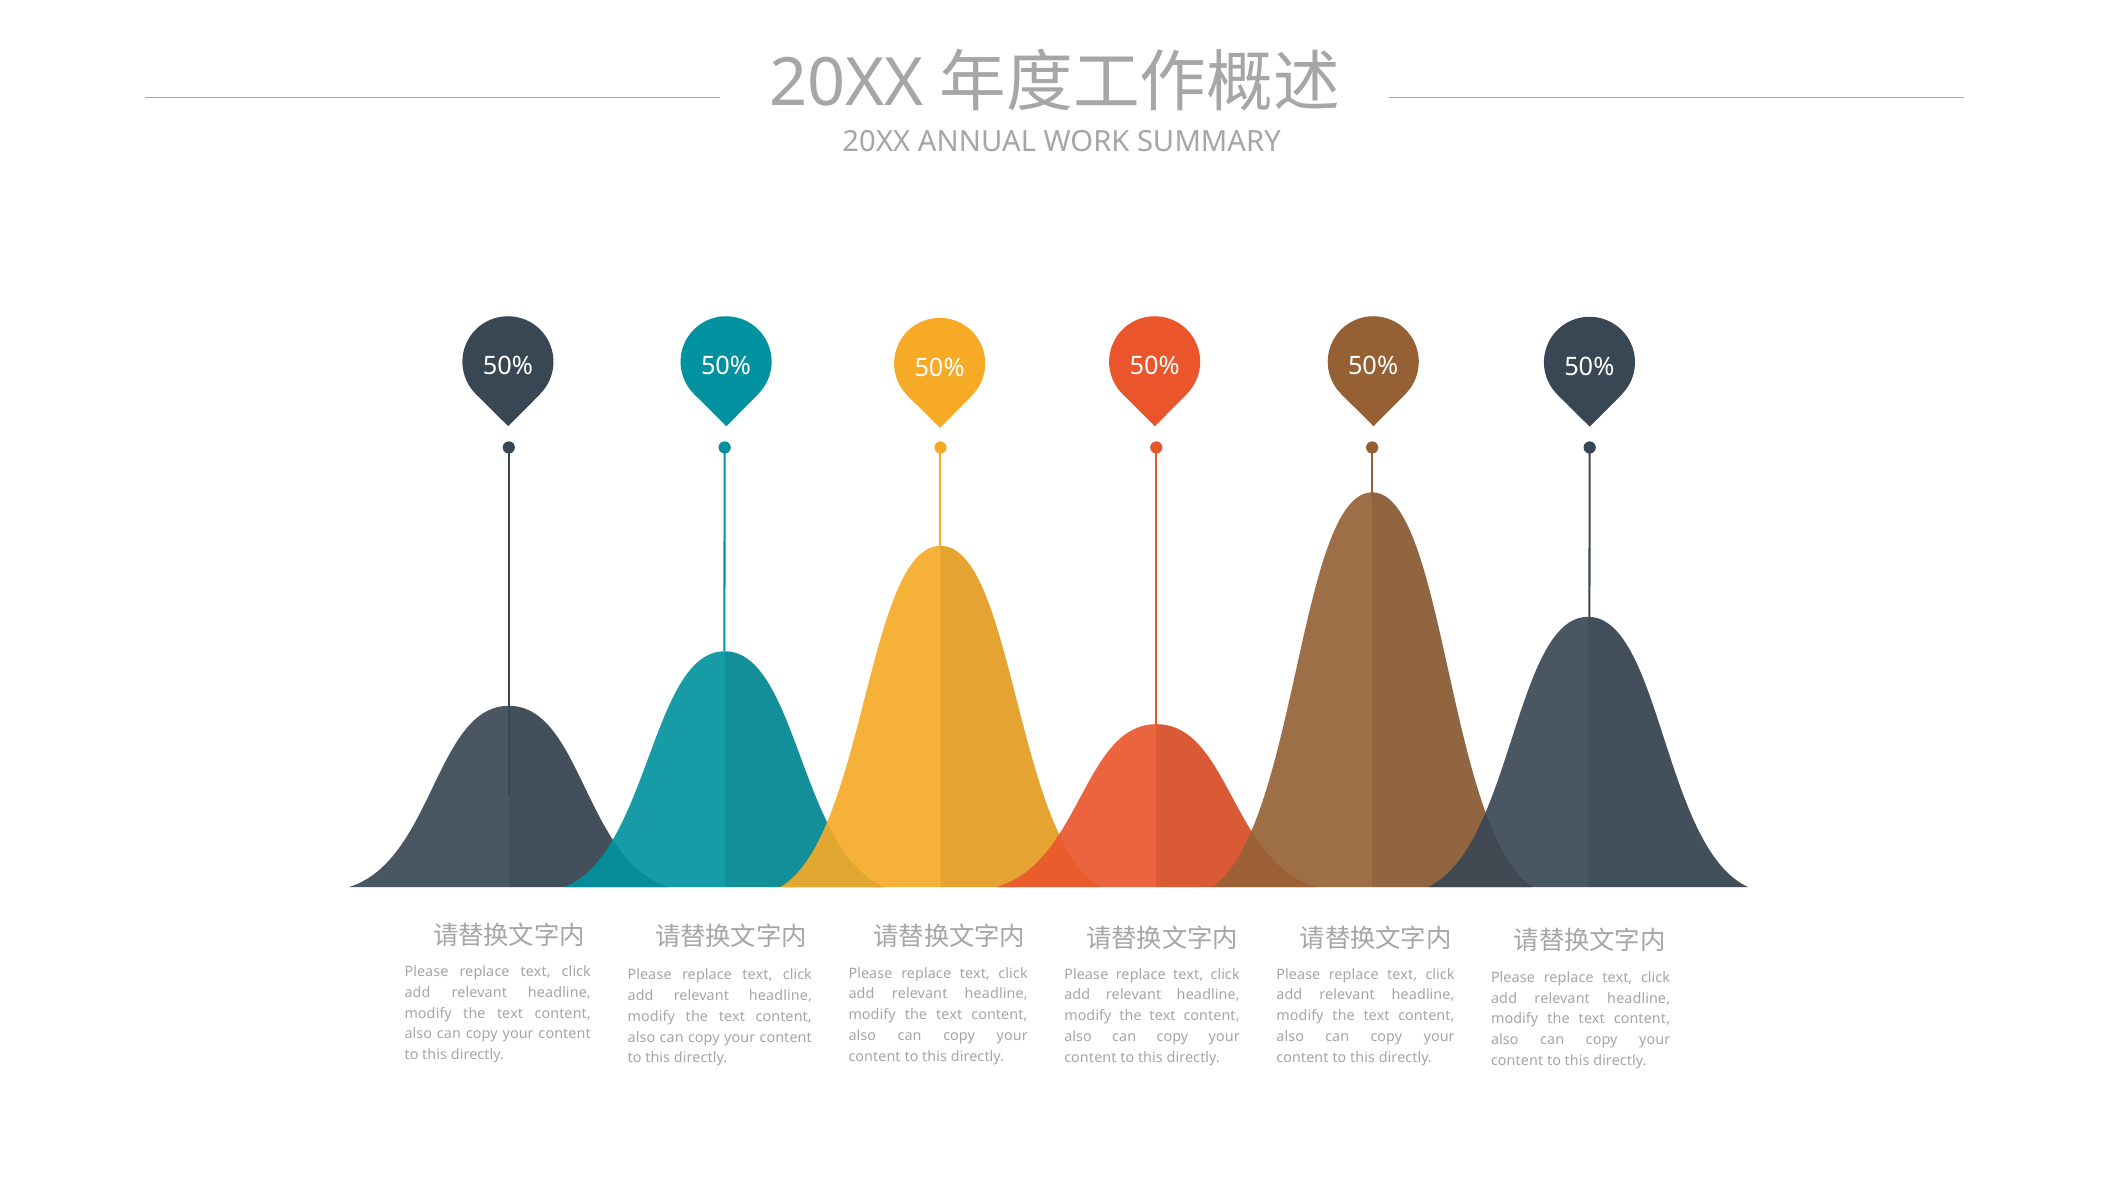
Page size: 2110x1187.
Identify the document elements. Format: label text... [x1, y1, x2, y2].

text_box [564, 651, 780, 888]
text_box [1327, 316, 1419, 427]
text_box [404, 912, 592, 1062]
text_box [1276, 916, 1456, 1065]
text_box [348, 705, 564, 888]
text_box 20XX年度工作概述 [730, 38, 1379, 96]
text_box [894, 317, 986, 428]
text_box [680, 316, 772, 427]
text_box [462, 316, 554, 427]
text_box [627, 914, 813, 1066]
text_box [780, 545, 1101, 888]
text_box 20XX ANNUAL WORK SUMMARY [824, 122, 1300, 158]
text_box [1064, 916, 1241, 1065]
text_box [1543, 316, 1635, 427]
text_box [1491, 917, 1671, 1068]
text_box 20XX年度工作概述 [730, 98, 1379, 119]
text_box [848, 914, 1029, 1064]
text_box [1109, 316, 1201, 427]
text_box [1211, 492, 1533, 888]
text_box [996, 724, 1211, 888]
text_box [1427, 616, 1749, 888]
